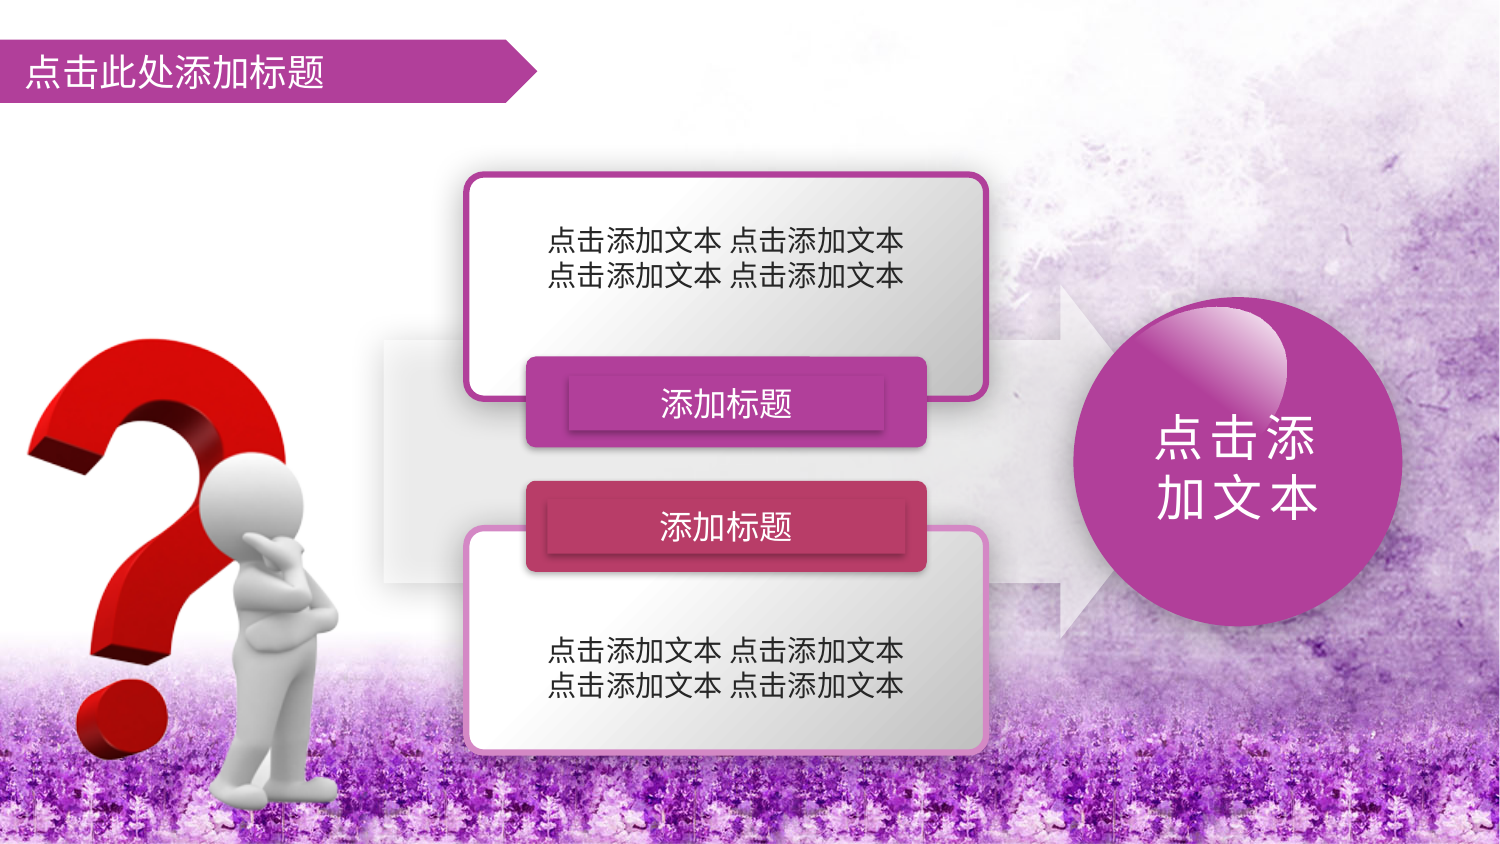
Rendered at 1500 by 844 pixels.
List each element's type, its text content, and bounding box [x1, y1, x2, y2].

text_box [1075, 298, 1401, 625]
picture [0, 0, 1500, 844]
text_box 点击添加文本 点击添加文本 点击添加文本 点击添加文本 [471, 215, 982, 300]
title 点击此处添加标题 [10, 36, 1360, 106]
text_box [465, 527, 987, 754]
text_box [525, 356, 928, 448]
text_box [382, 283, 1073, 640]
text_box [465, 173, 987, 400]
text_box 点击添加文本 点击添加文本 点击添加文本 点击添加文本 [485, 624, 968, 710]
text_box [525, 480, 928, 573]
